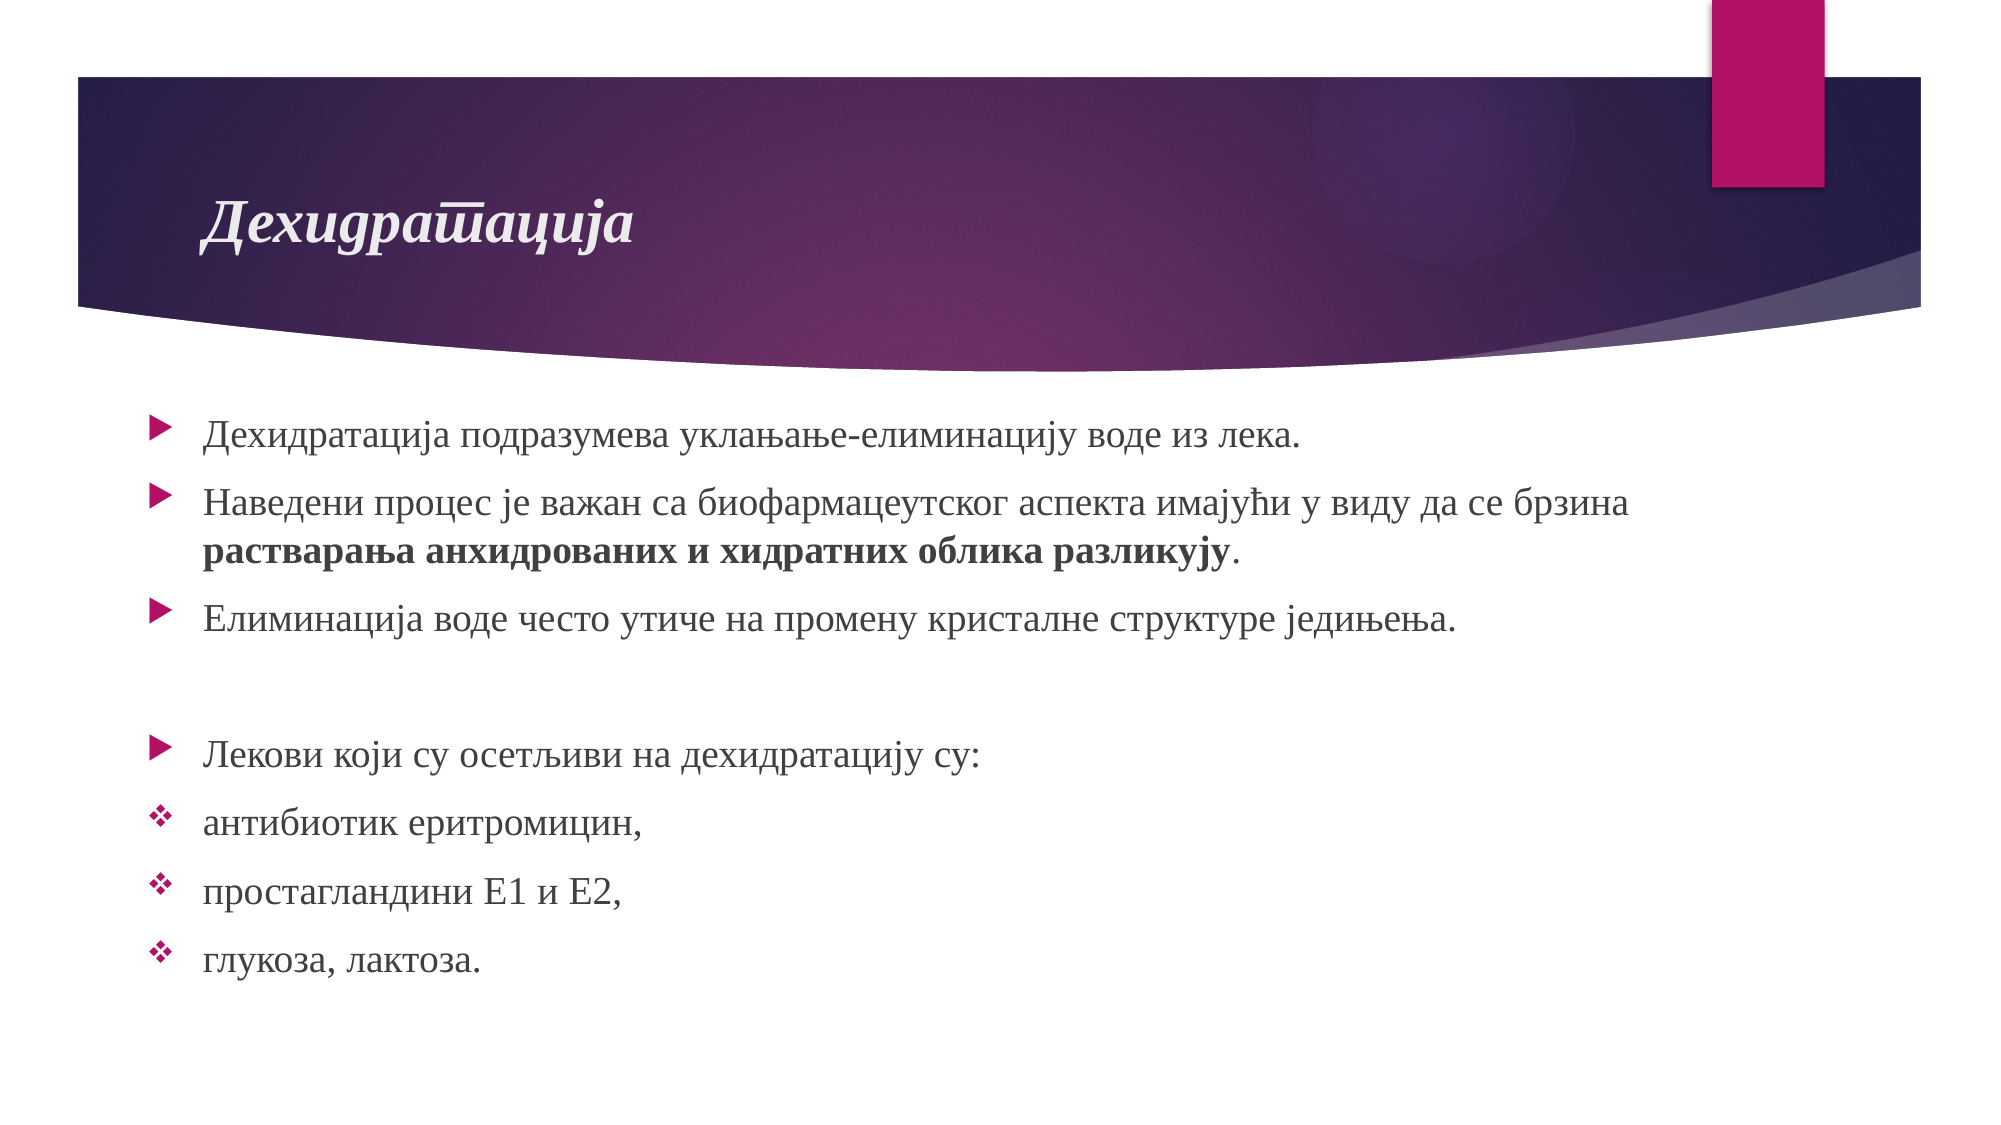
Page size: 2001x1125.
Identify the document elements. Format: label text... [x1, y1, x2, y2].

title Дехидратација [189, 159, 1627, 276]
list Дехидратација подразумева уклањање-елиминацију воде из лека. Наведени процес је важан са биофармацеутског аспекта имајући у виду да се брзина растварања анхидрованих и хидратних облика разликују. Елиминација воде често утиче на промену кристалне структуре једињења. Лекови који су осетљиви на дехидратацију су: антибиотик еритромицин, простагландини Е1 и Е2, глукоза, лактоза. [131, 400, 1832, 1097]
